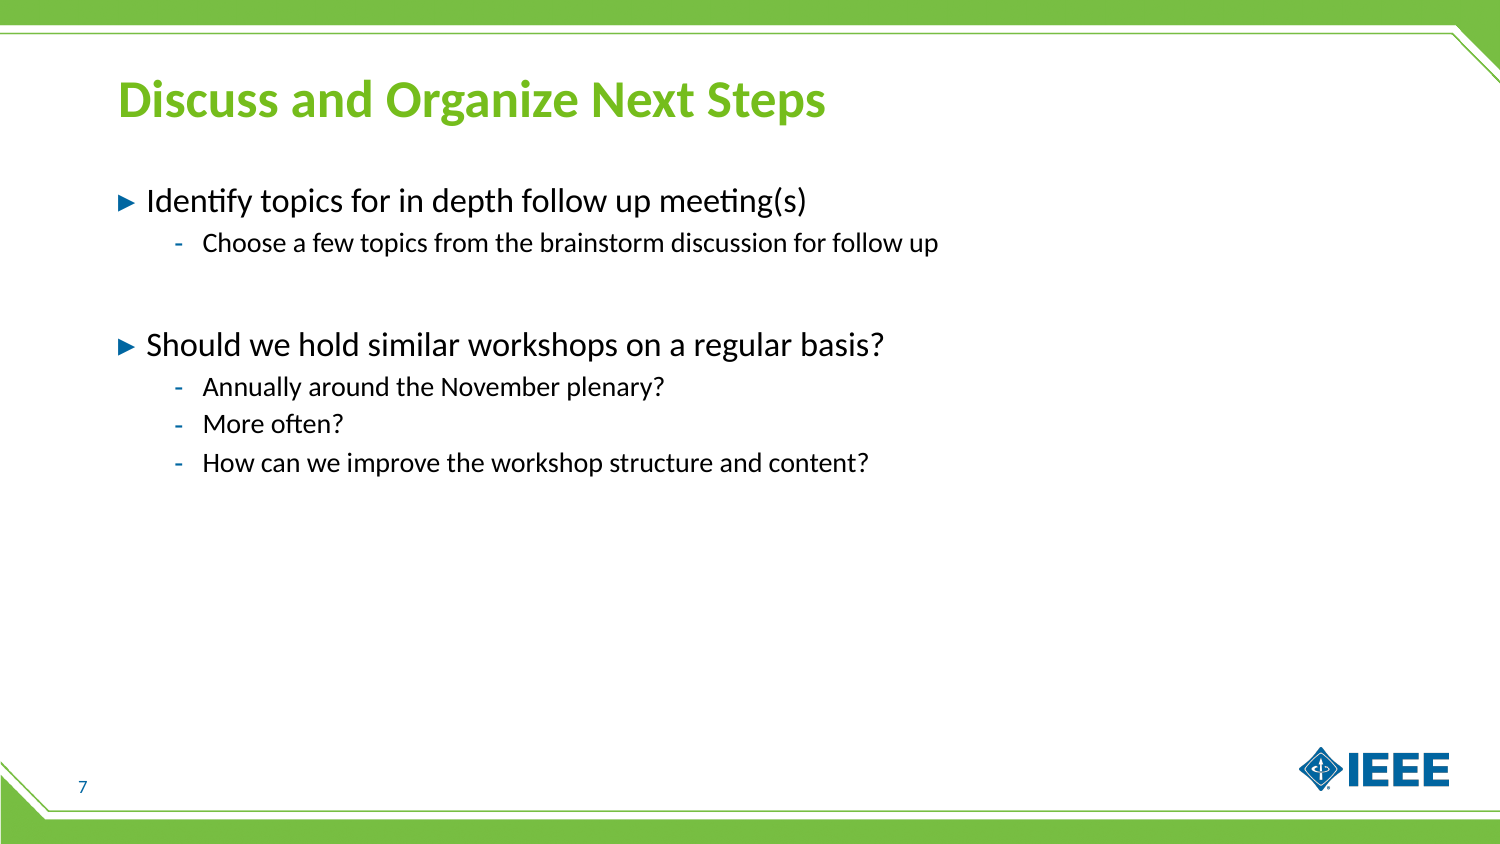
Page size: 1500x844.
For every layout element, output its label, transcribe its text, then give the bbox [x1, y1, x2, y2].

picture [2, 761, 1500, 844]
picture [1299, 747, 1449, 760]
slide_number 7 [63, 763, 143, 809]
title Discuss and Organize Next Steps [103, 68, 1397, 137]
list Identify topics for in depth follow up meeting(s) Choose a few topics from the brainstorm discussion for follow up Should we hold similar workshops on a regular basis? Annually around the November plenary? More often? How can we improve the workshop structure and content? [103, 175, 1397, 712]
picture [0, 0, 1500, 84]
